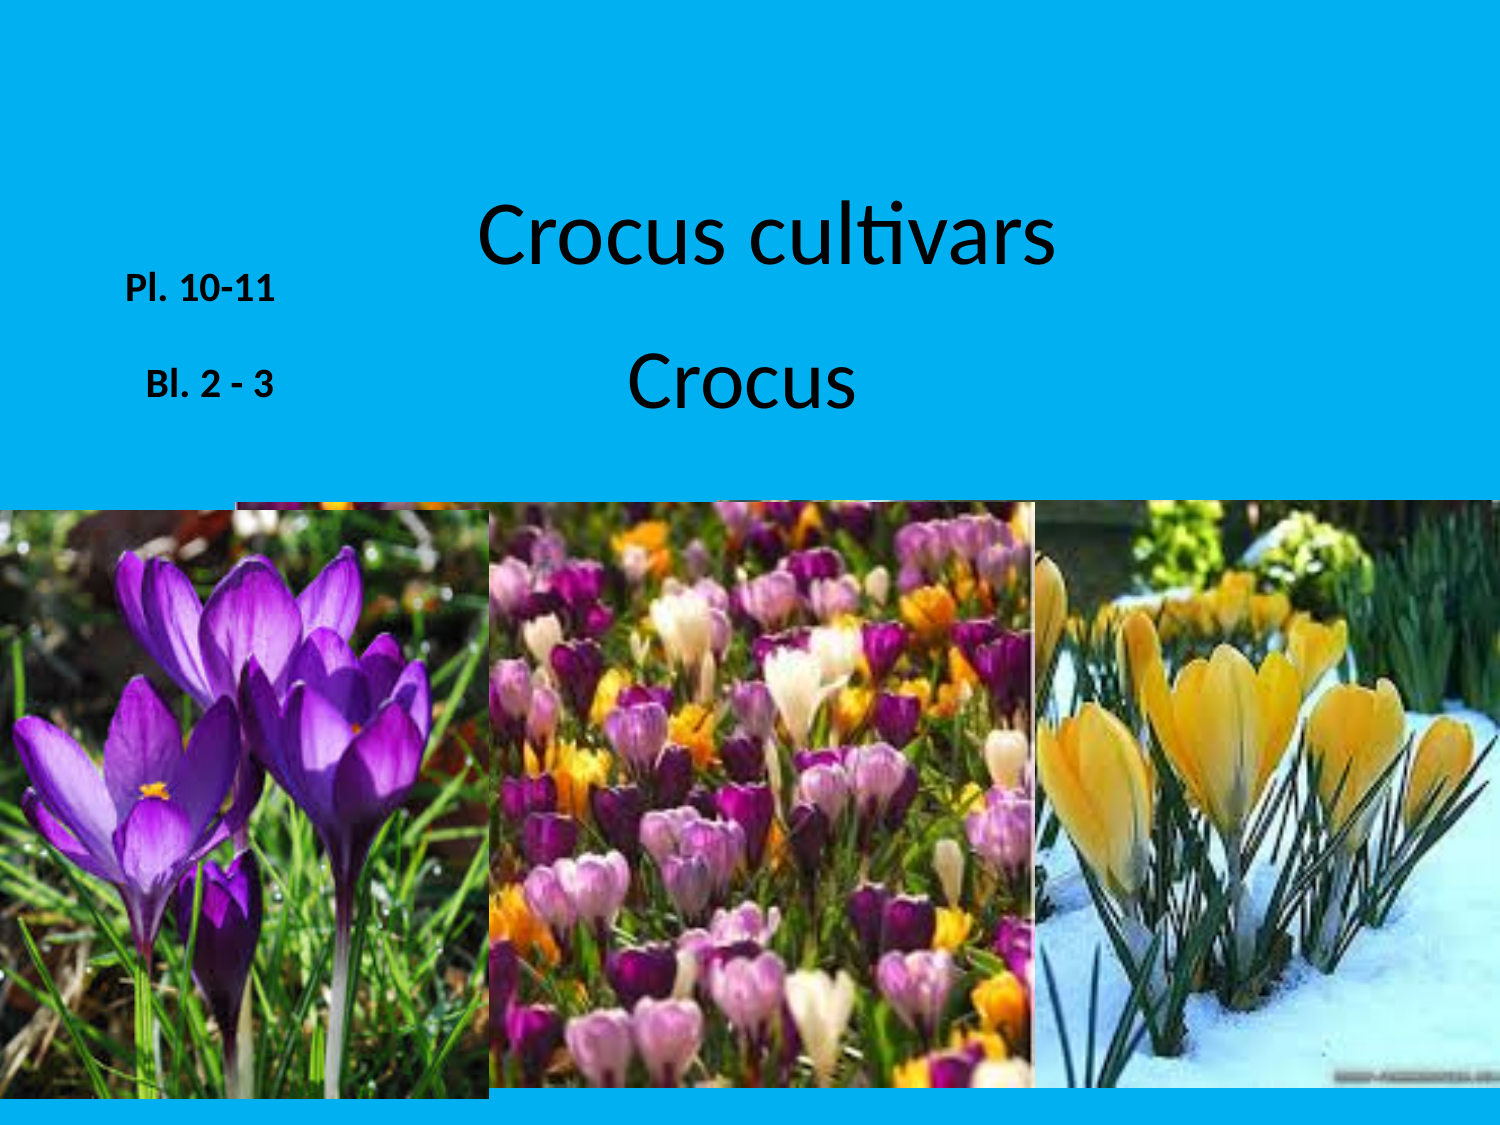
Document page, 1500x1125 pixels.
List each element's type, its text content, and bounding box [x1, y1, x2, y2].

text_box Bl. 2 - 3 [130, 348, 290, 413]
title Crocus [105, 316, 1381, 434]
text_box Pl. 10-11 [110, 252, 291, 318]
picture [0, 501, 1500, 1098]
text_box Crocus cultivars [130, 107, 1406, 349]
